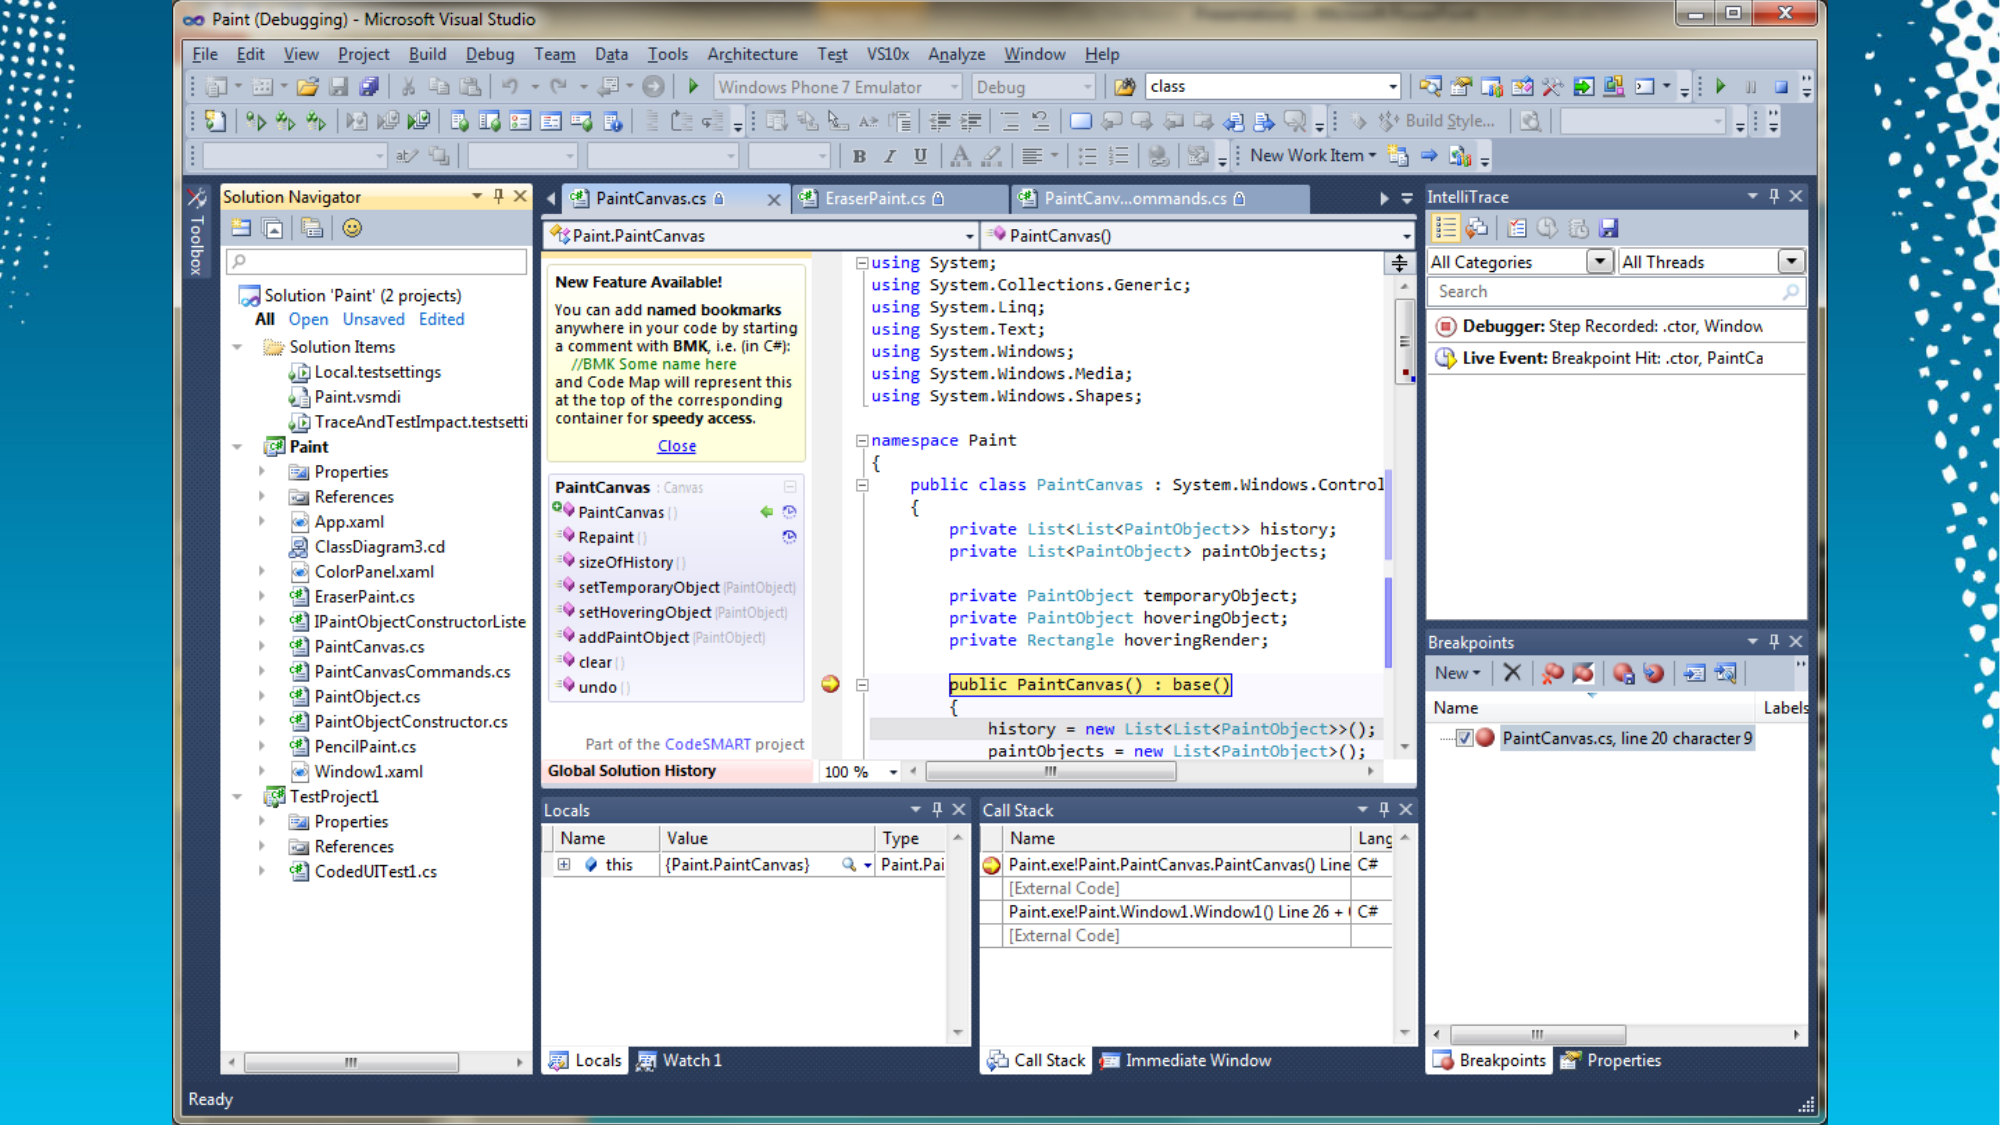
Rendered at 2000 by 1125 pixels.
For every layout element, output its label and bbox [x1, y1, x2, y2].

picture [1935, 177, 1945, 189]
picture [47, 0, 57, 10]
picture [1963, 335, 1972, 344]
picture [1941, 324, 1952, 332]
picture [1915, 109, 1924, 119]
picture [38, 74, 47, 80]
picture [1928, 399, 1939, 415]
picture [1945, 213, 1955, 220]
picture [1942, 269, 1953, 276]
picture [1946, 155, 1961, 167]
picture [1909, 274, 1920, 291]
picture [1920, 257, 1932, 264]
picture [54, 76, 60, 83]
picture [1866, 51, 1874, 59]
picture [1963, 535, 1977, 550]
picture [1970, 426, 1980, 436]
picture [1942, 465, 1958, 483]
picture [1980, 460, 1987, 469]
picture [1990, 492, 2000, 505]
picture [1921, 0, 1934, 8]
picture [1974, 683, 1985, 694]
picture [1969, 625, 1985, 642]
picture [45, 16, 55, 24]
picture [1991, 637, 2000, 652]
picture [173, 0, 1827, 1125]
picture [28, 42, 36, 53]
picture [1938, 122, 1950, 133]
picture [17, 129, 23, 136]
picture [1932, 235, 1943, 241]
picture [1983, 404, 1992, 414]
picture [1972, 570, 1986, 583]
picture [1963, 278, 1976, 291]
picture [1925, 141, 1935, 155]
picture [30, 14, 40, 23]
picture [13, 41, 25, 49]
picture [41, 59, 48, 67]
picture [1919, 367, 1930, 378]
picture [1948, 413, 1958, 424]
picture [1929, 27, 1945, 45]
picture [1973, 368, 1982, 380]
picture [31, 131, 37, 138]
picture [58, 32, 66, 41]
picture [1914, 164, 1923, 177]
picture [6, 97, 12, 105]
picture [11, 55, 21, 64]
picture [0, 155, 5, 163]
picture [33, 0, 42, 10]
picture [1935, 431, 1946, 449]
picture [1955, 557, 1965, 573]
picture [9, 84, 15, 91]
picture [1875, 83, 1881, 96]
picture [1993, 321, 2000, 339]
picture [1925, 87, 1941, 99]
picture [1958, 445, 1968, 460]
picture [1963, 589, 1976, 607]
picture [1960, 392, 1970, 403]
picture [1994, 382, 2000, 391]
picture [1972, 312, 1985, 322]
picture [1988, 547, 2000, 561]
picture [1950, 359, 1960, 366]
picture [43, 42, 49, 53]
picture [56, 47, 64, 55]
picture [16, 143, 21, 151]
picture [1907, 77, 1917, 83]
picture [1930, 291, 1941, 297]
picture [1914, 308, 1929, 326]
picture [1968, 481, 1978, 492]
picture [1900, 240, 1912, 254]
picture [18, 13, 26, 19]
picture [1953, 301, 1962, 312]
picture [18, 0, 29, 6]
picture [1984, 349, 1992, 357]
picture [1889, 152, 1901, 166]
picture [42, 31, 53, 39]
picture [1988, 691, 2000, 709]
picture [26, 57, 34, 68]
picture [1957, 187, 1971, 200]
picture [1978, 517, 1987, 527]
picture [1946, 525, 1956, 533]
picture [1979, 657, 1995, 676]
picture [1992, 438, 2000, 448]
picture [0, 40, 9, 45]
picture [1926, 344, 1939, 358]
picture [1911, 223, 1918, 230]
picture [1995, 582, 2000, 595]
picture [34, 101, 43, 111]
picture [1898, 188, 1912, 198]
picture [33, 116, 40, 124]
picture [1955, 246, 1965, 256]
picture [1991, 747, 2000, 765]
picture [1892, 212, 1902, 216]
picture [0, 24, 9, 33]
picture [1952, 502, 1967, 516]
picture [1894, 99, 1902, 106]
picture [1935, 379, 1948, 391]
picture [16, 22, 23, 34]
picture [1922, 200, 1934, 207]
picture [10, 69, 17, 78]
picture [24, 72, 32, 79]
picture [1935, 0, 2000, 306]
picture [1982, 714, 1993, 729]
picture [1881, 117, 1891, 130]
picture [3, 10, 11, 18]
picture [55, 62, 62, 69]
picture [33, 88, 42, 97]
picture [29, 27, 38, 38]
picture [1981, 604, 2000, 620]
